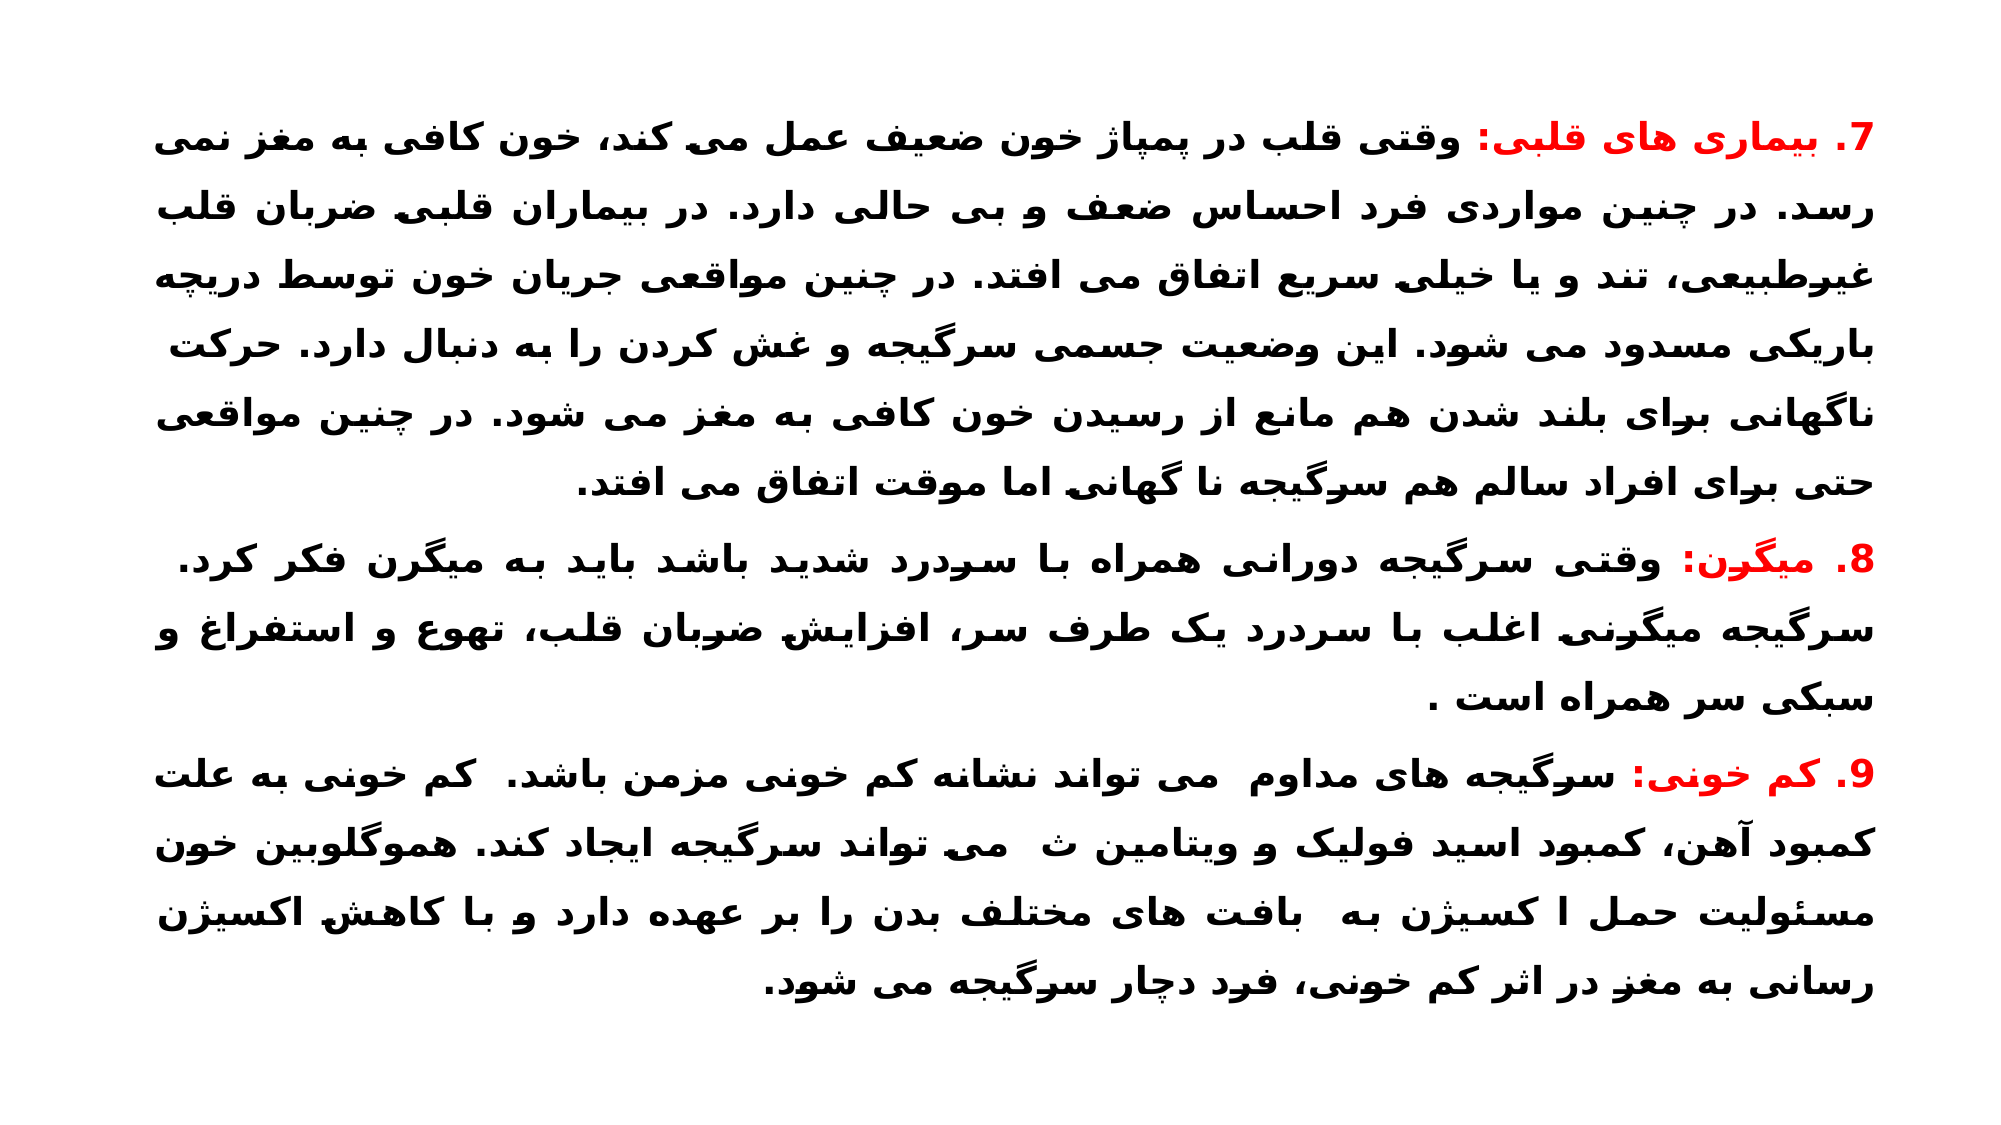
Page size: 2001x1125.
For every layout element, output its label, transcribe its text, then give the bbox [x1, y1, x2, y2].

list 7. بیماری های قلبی: وقتی قلب در پمپاژ خون ضعیف عمل می کند، خون کافی به مغز نمی رسد. در چنین مواردی فرد احساس ضعف و بی حالی دارد. در بیماران قلبی ضربان قلب غیرطبیعی، تند و یا خیلی سریع اتفاق می افتد. در چنین مواقعی جریان خون توسط دریچه باریکی مسدود می شود. این وضعیت جسمی سرگیجه و غش کردن را به دنبال دارد. حرکت ناگهانی برای بلند شدن هم مانع از رسیدن خون کافی به مغز می شود. در چنین مواقعی حتی برای افراد سالم هم سرگیجه نا گهانی اما موقت اتفاق می افتد. 8. میگرن: وقتی سرگیجه دورانی همراه با سردرد شدید باشد باید به میگرن فکر کرد. سرگیجه میگرنی اغلب با سردرد یک طرف سر، افزایش ضربان قلب، تهوع و استفراغ و سبکی سر همراه است . 9. کم خونی: سرگیجه های مداوم می تواند نشانه کم خونی مزمن باشد. کم خونی به علت کمبود آهن، کمبود اسید فولیک و ویتامین ث می تواند سرگیجه ایجاد کند. هموگلوبین خون مسئولیت حمل ا کسیژن به بافت های مختلف بدن را بر عهده دارد و با کاهش اکسیژن رسانی به مغز در اثر کم خونی، فرد دچار سرگیجه می شود. [137, 81, 1908, 1014]
